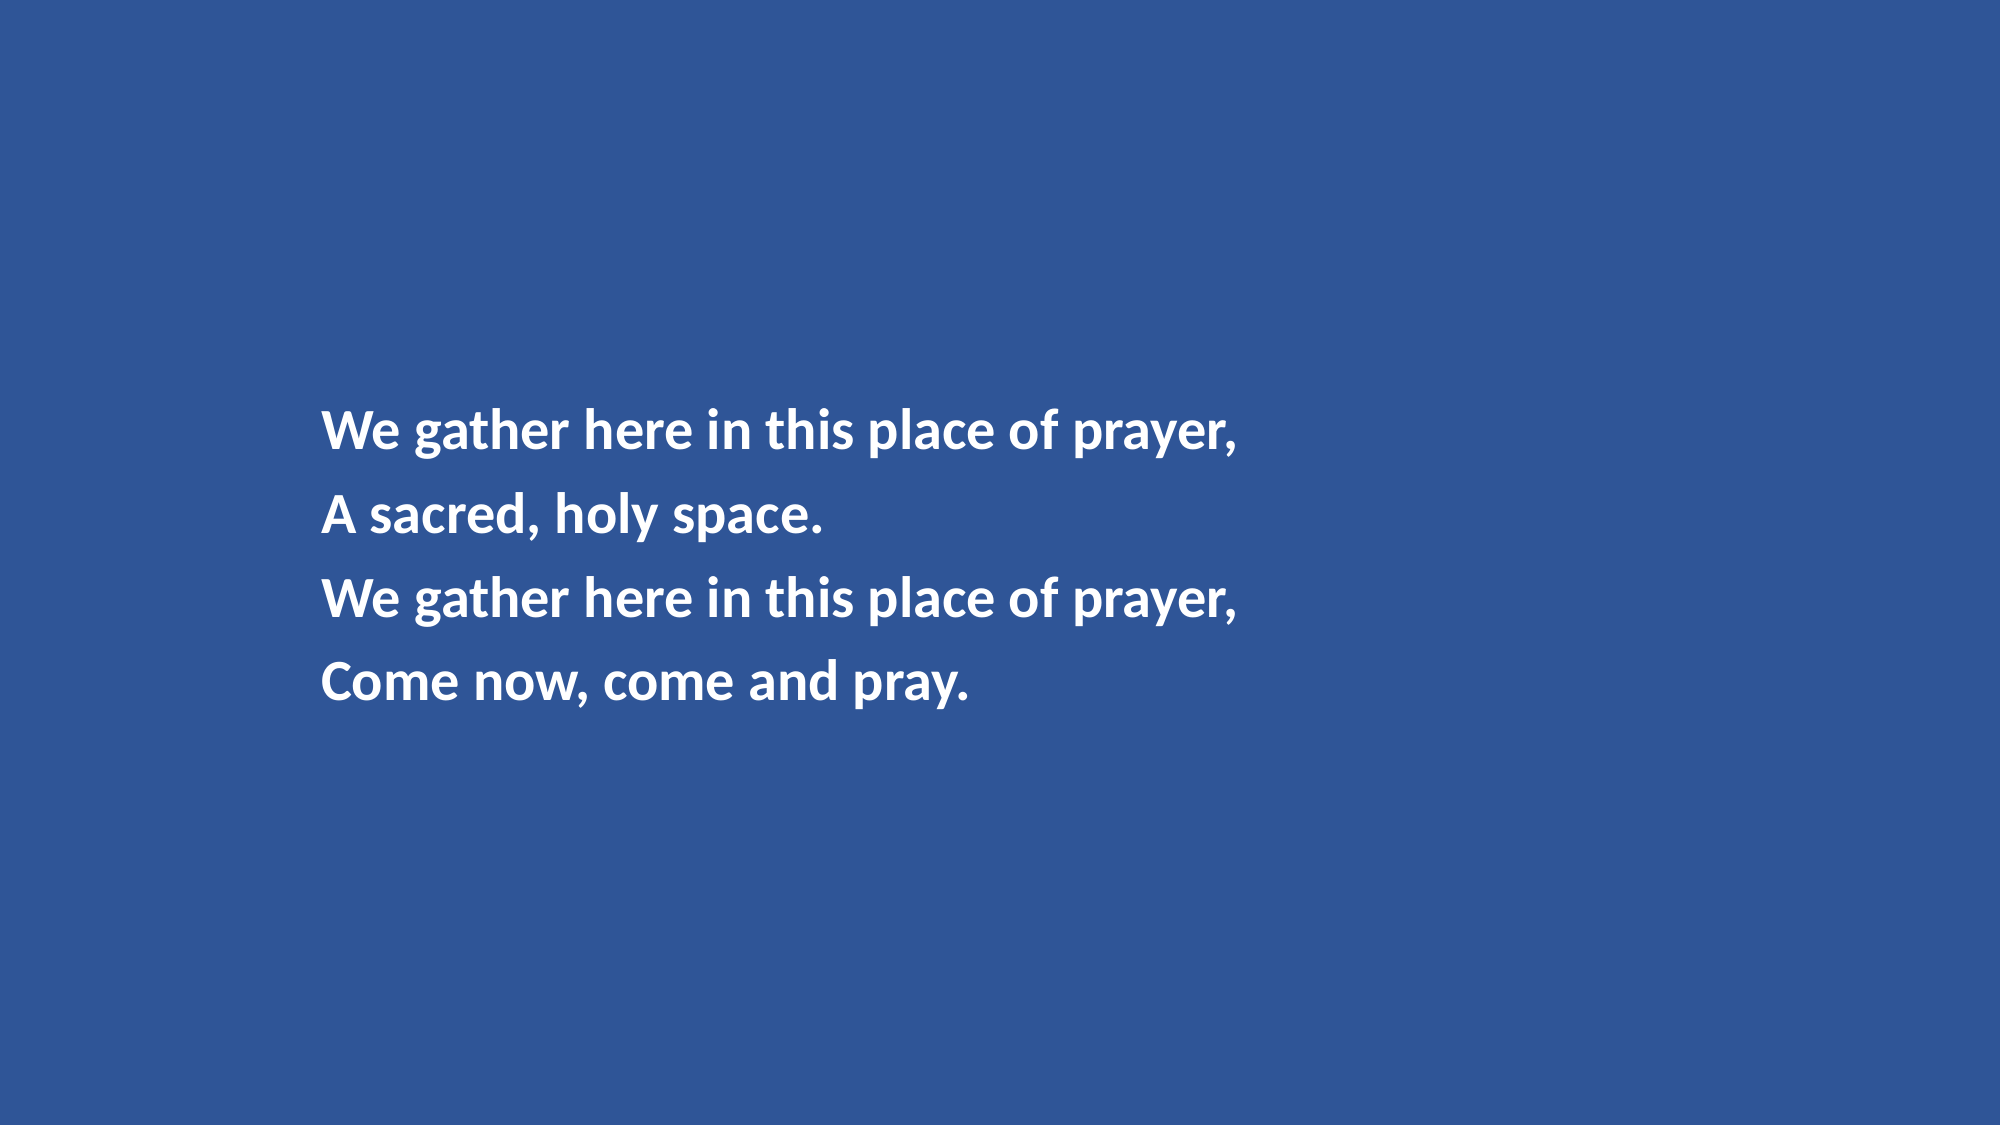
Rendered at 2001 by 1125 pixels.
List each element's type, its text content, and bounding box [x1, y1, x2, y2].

list We gather here in this place of prayer, A sacred, holy space. We gather here in this place of prayer, Come now, come and pray. [306, 391, 1694, 734]
